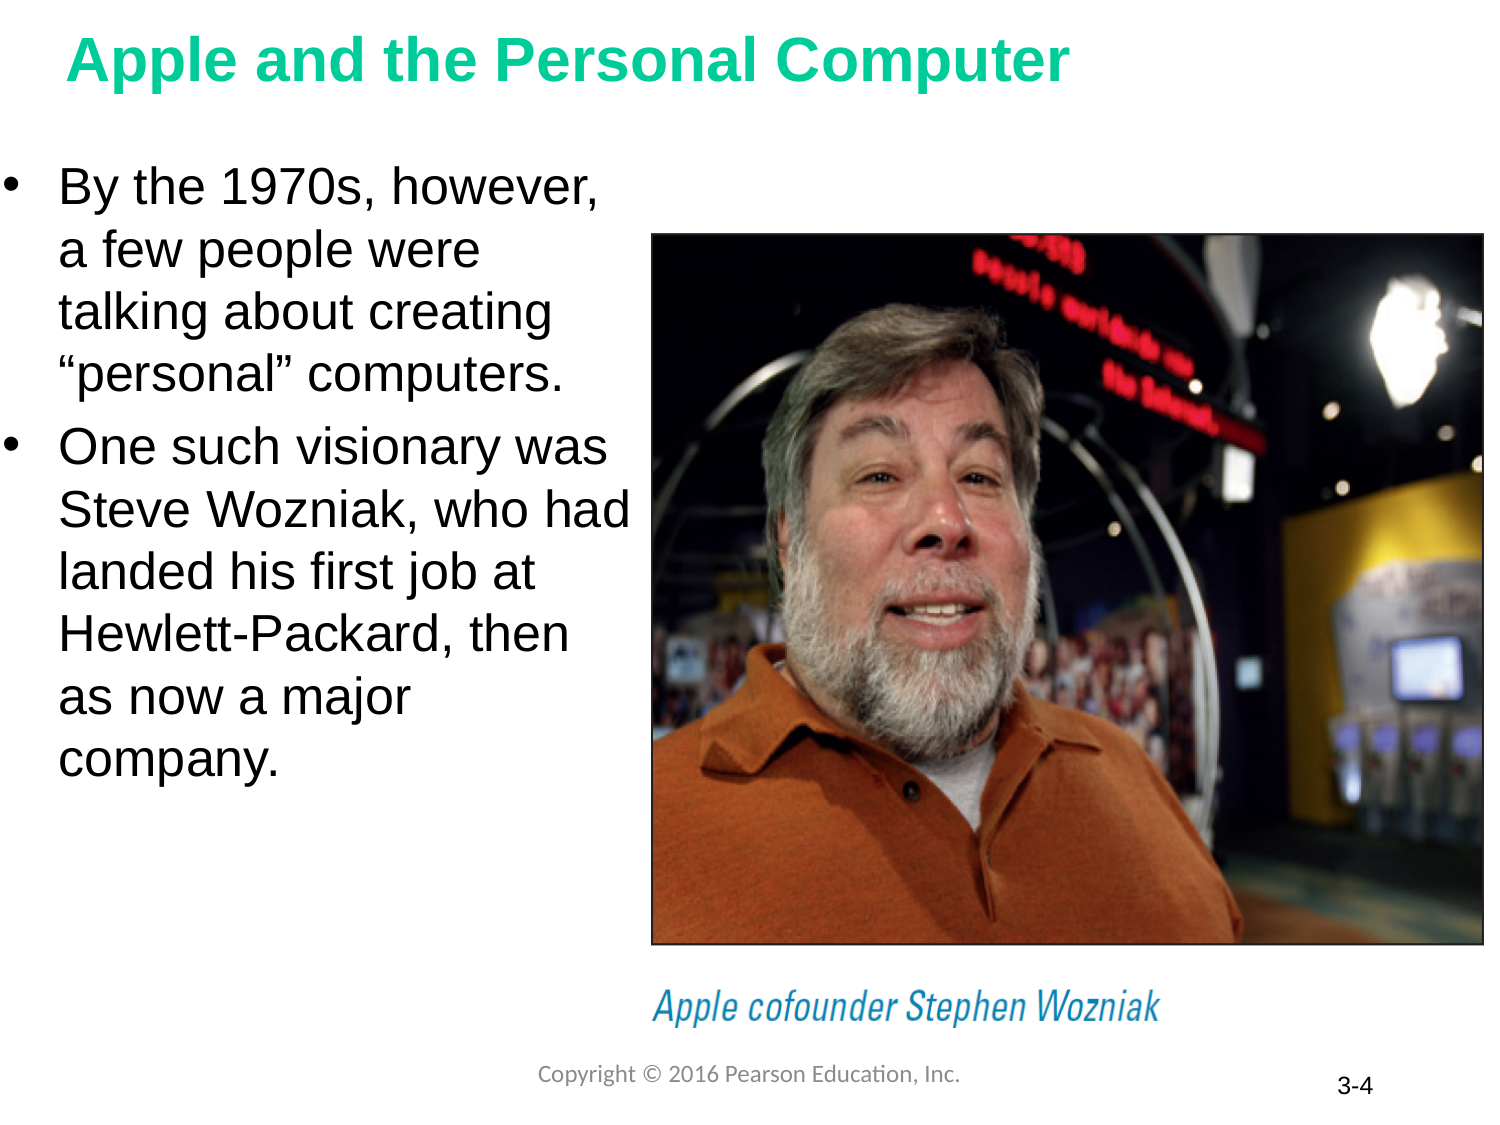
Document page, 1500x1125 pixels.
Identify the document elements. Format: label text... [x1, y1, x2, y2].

footer Copyright © 2016 Pearson Education, Inc. [512, 1042, 988, 1103]
title Apple and the Personal Computer [50, 0, 1400, 150]
list By the 1970s, however, a few people were talking about creating “personal” computers. One such visionary was Steve Wozniak, who had landed his first job at Hewlett-Packard, then as now a major company. [0, 145, 650, 888]
picture [649, 232, 1488, 1028]
